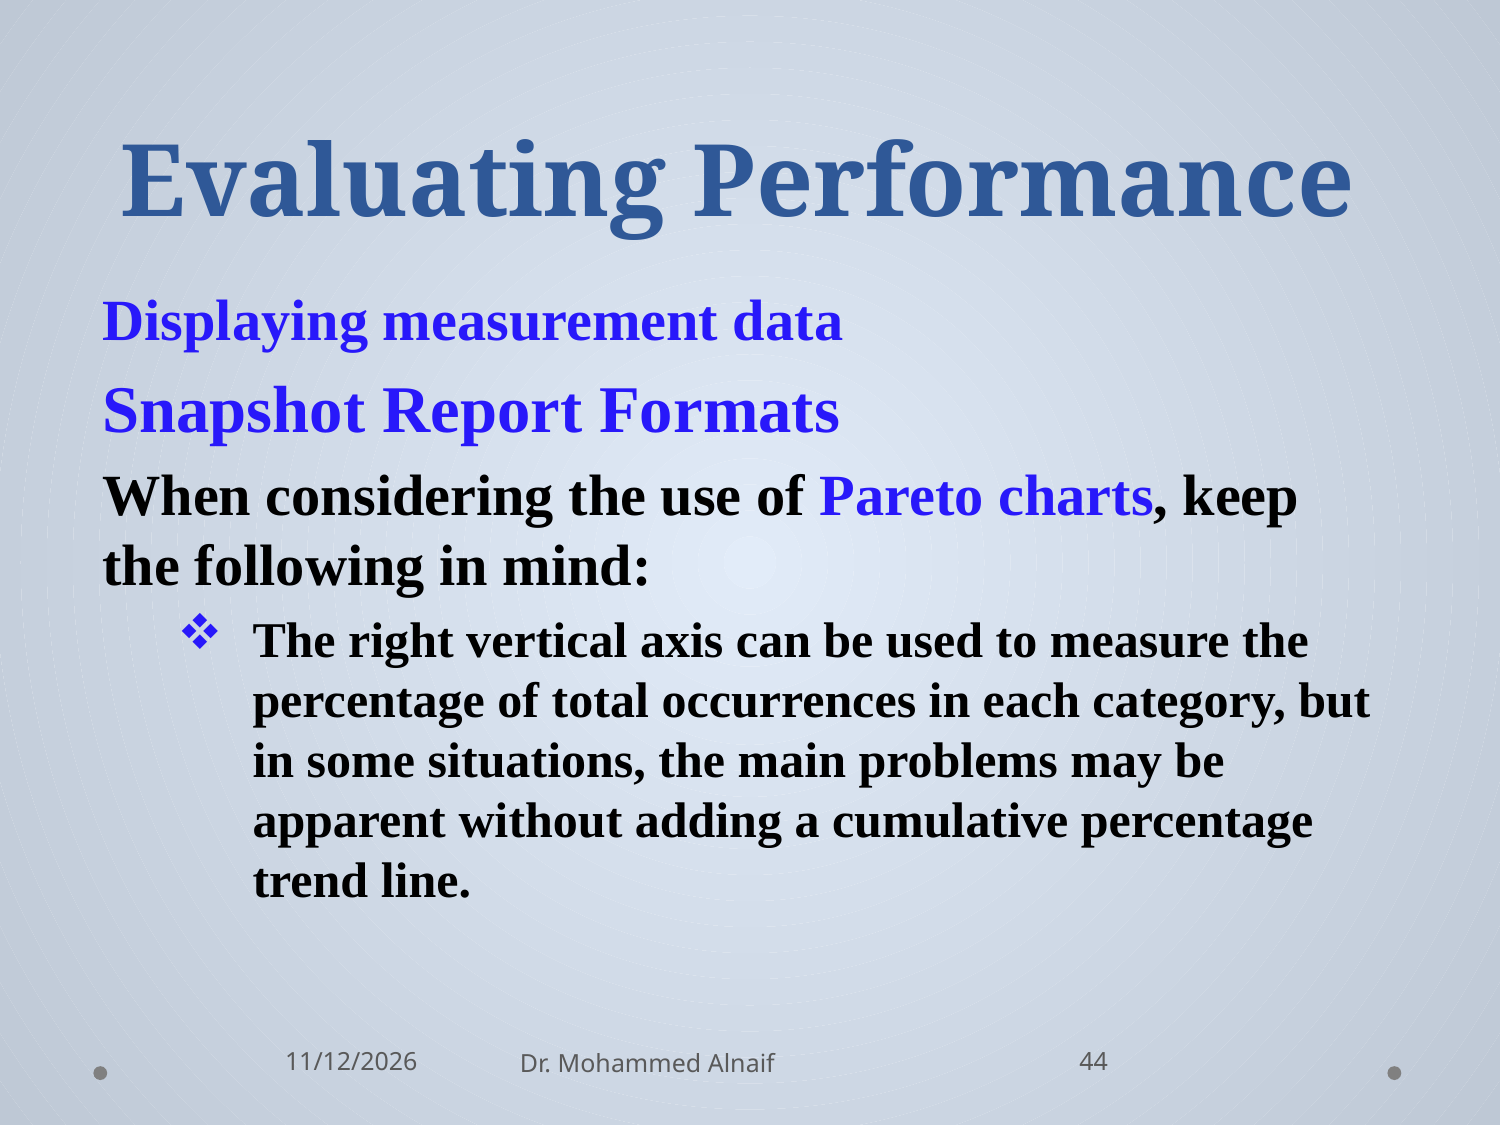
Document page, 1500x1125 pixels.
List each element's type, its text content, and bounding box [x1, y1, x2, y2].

footer Dr. Mohammed Alnaif [512, 1025, 988, 1100]
subtitle Displaying measurement data Snapshot Report Formats When considering the use of Pareto charts, keep the following in mind: The right vertical axis can be used to measure the percentage of total occurrences in each category, but in some situations, the main problems may be apparent without adding a cumulative percentage trend line. [87, 275, 1388, 1001]
title Evaluating Performance [100, 78, 1376, 244]
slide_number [75, 1025, 425, 1100]
slide_number 44 [1074, 1025, 1425, 1100]
